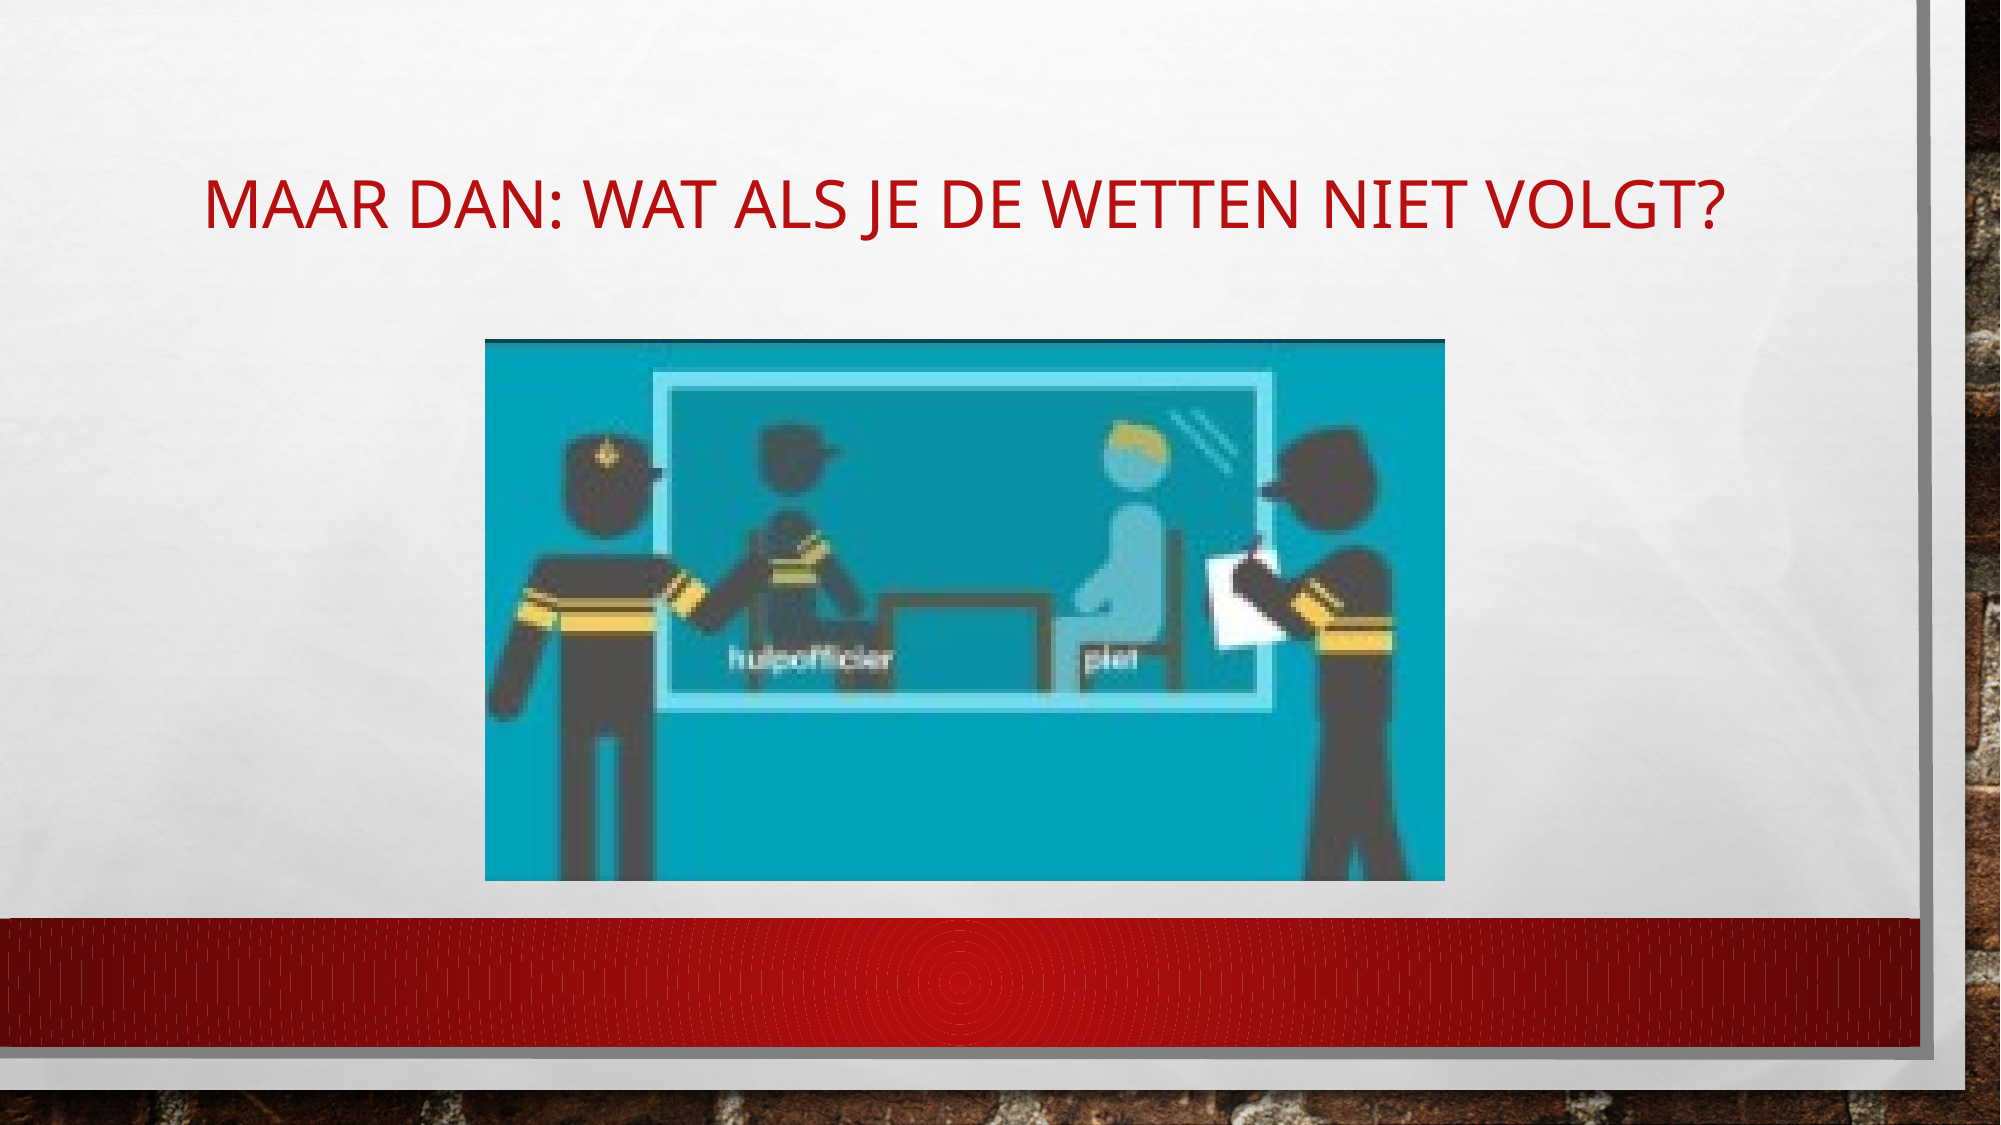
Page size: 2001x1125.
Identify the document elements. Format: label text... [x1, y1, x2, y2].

title Maar dan: wat als je de wetten niet volgt? [112, 112, 1818, 302]
picture [0, 0, 2000, 1125]
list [484, 338, 1447, 883]
